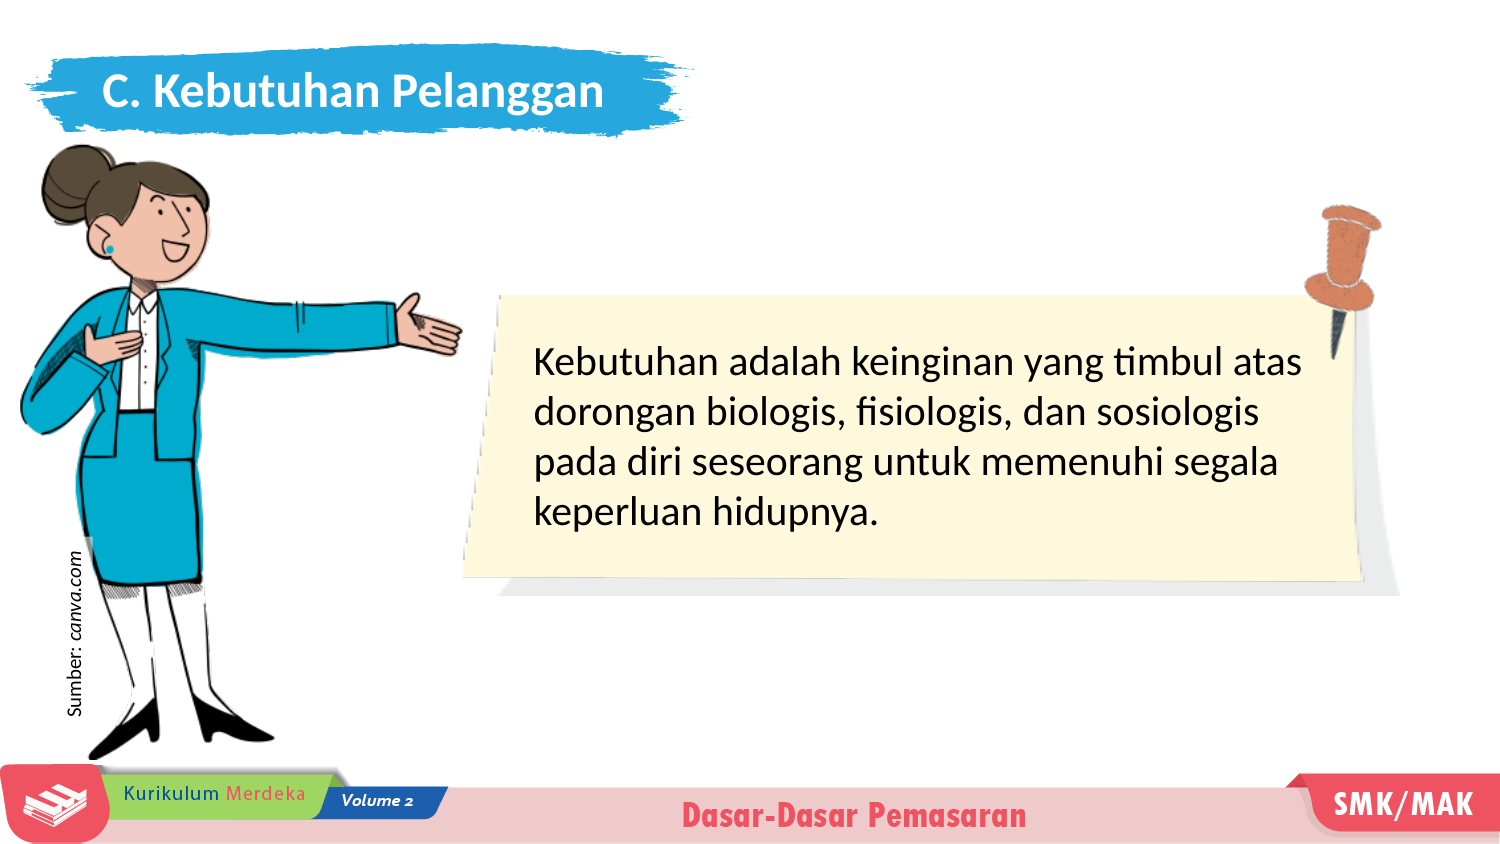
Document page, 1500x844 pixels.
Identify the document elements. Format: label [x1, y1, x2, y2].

picture [0, 764, 1500, 844]
picture [19, 43, 1401, 760]
